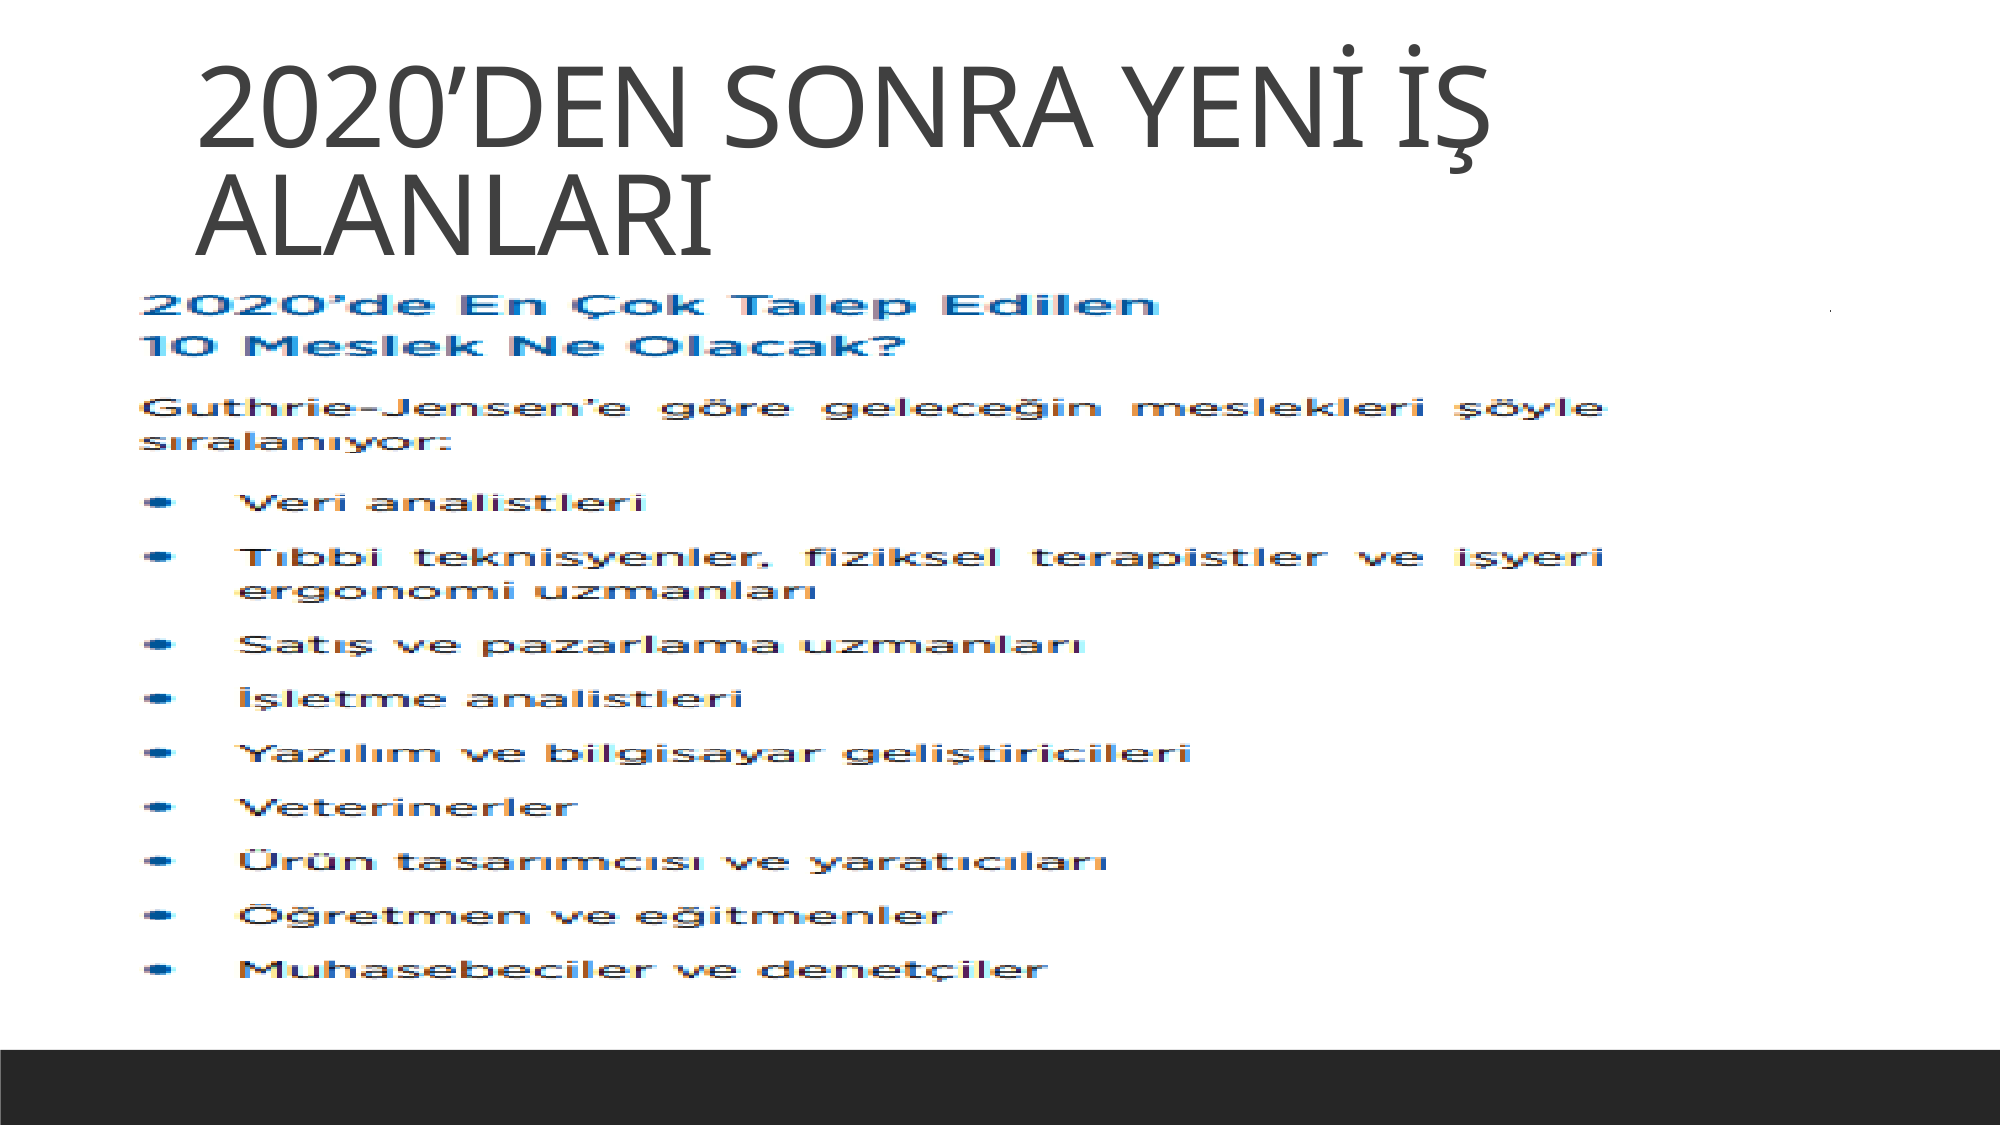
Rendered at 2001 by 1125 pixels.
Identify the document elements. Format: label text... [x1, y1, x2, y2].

title 2020’DEN SONRA YENİ İŞ ALANLARI [180, 47, 1830, 282]
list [107, 284, 1831, 1019]
